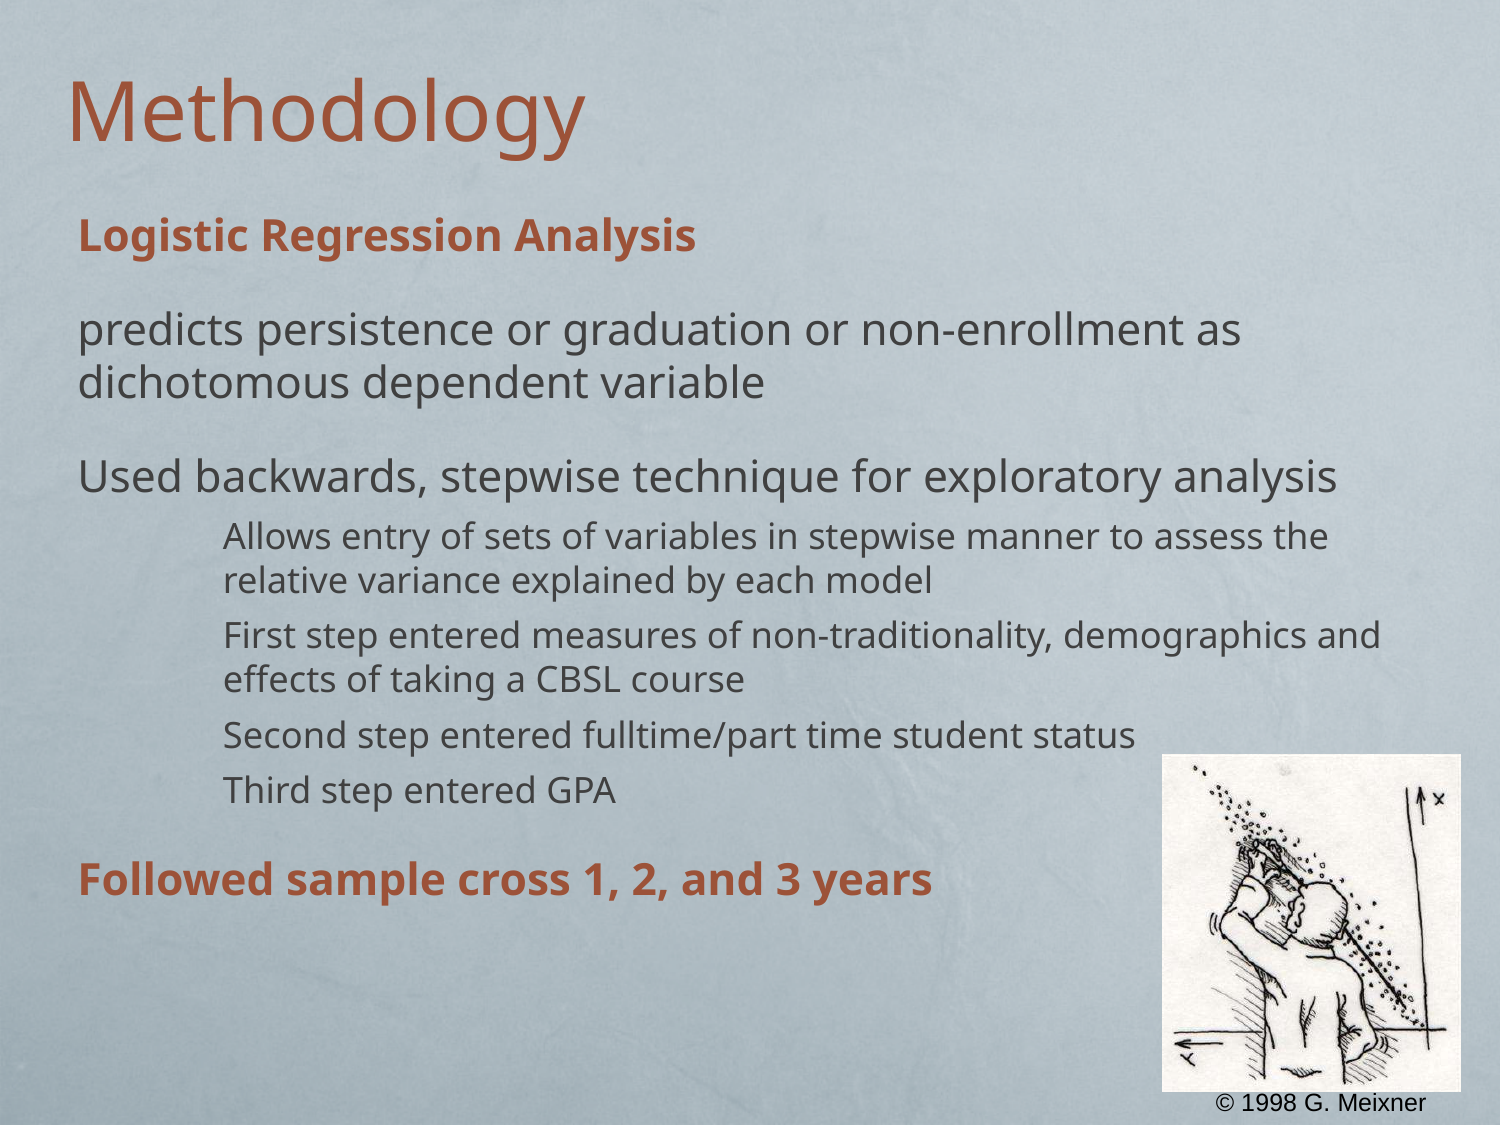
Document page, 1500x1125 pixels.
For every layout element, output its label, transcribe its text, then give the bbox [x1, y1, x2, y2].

title Methodology [50, 37, 1381, 167]
text_box © 1998 G. Meixner [1201, 1102, 1442, 1125]
picture [1160, 753, 1463, 1094]
list Logistic Regression Analysis predicts persistence or graduation or non-enrollment as dichotomous dependent variable Used backwards, stepwise technique for exploratory analysis Allows entry of sets of variables in stepwise manner to assess the relative variance explained by each model First step entered measures of non-traditionality, demographics and effects of taking a CBSL course Second step entered fulltime/part time student status Third step entered GPA Followed sample cross 1, 2, and 3 years [62, 200, 1399, 916]
